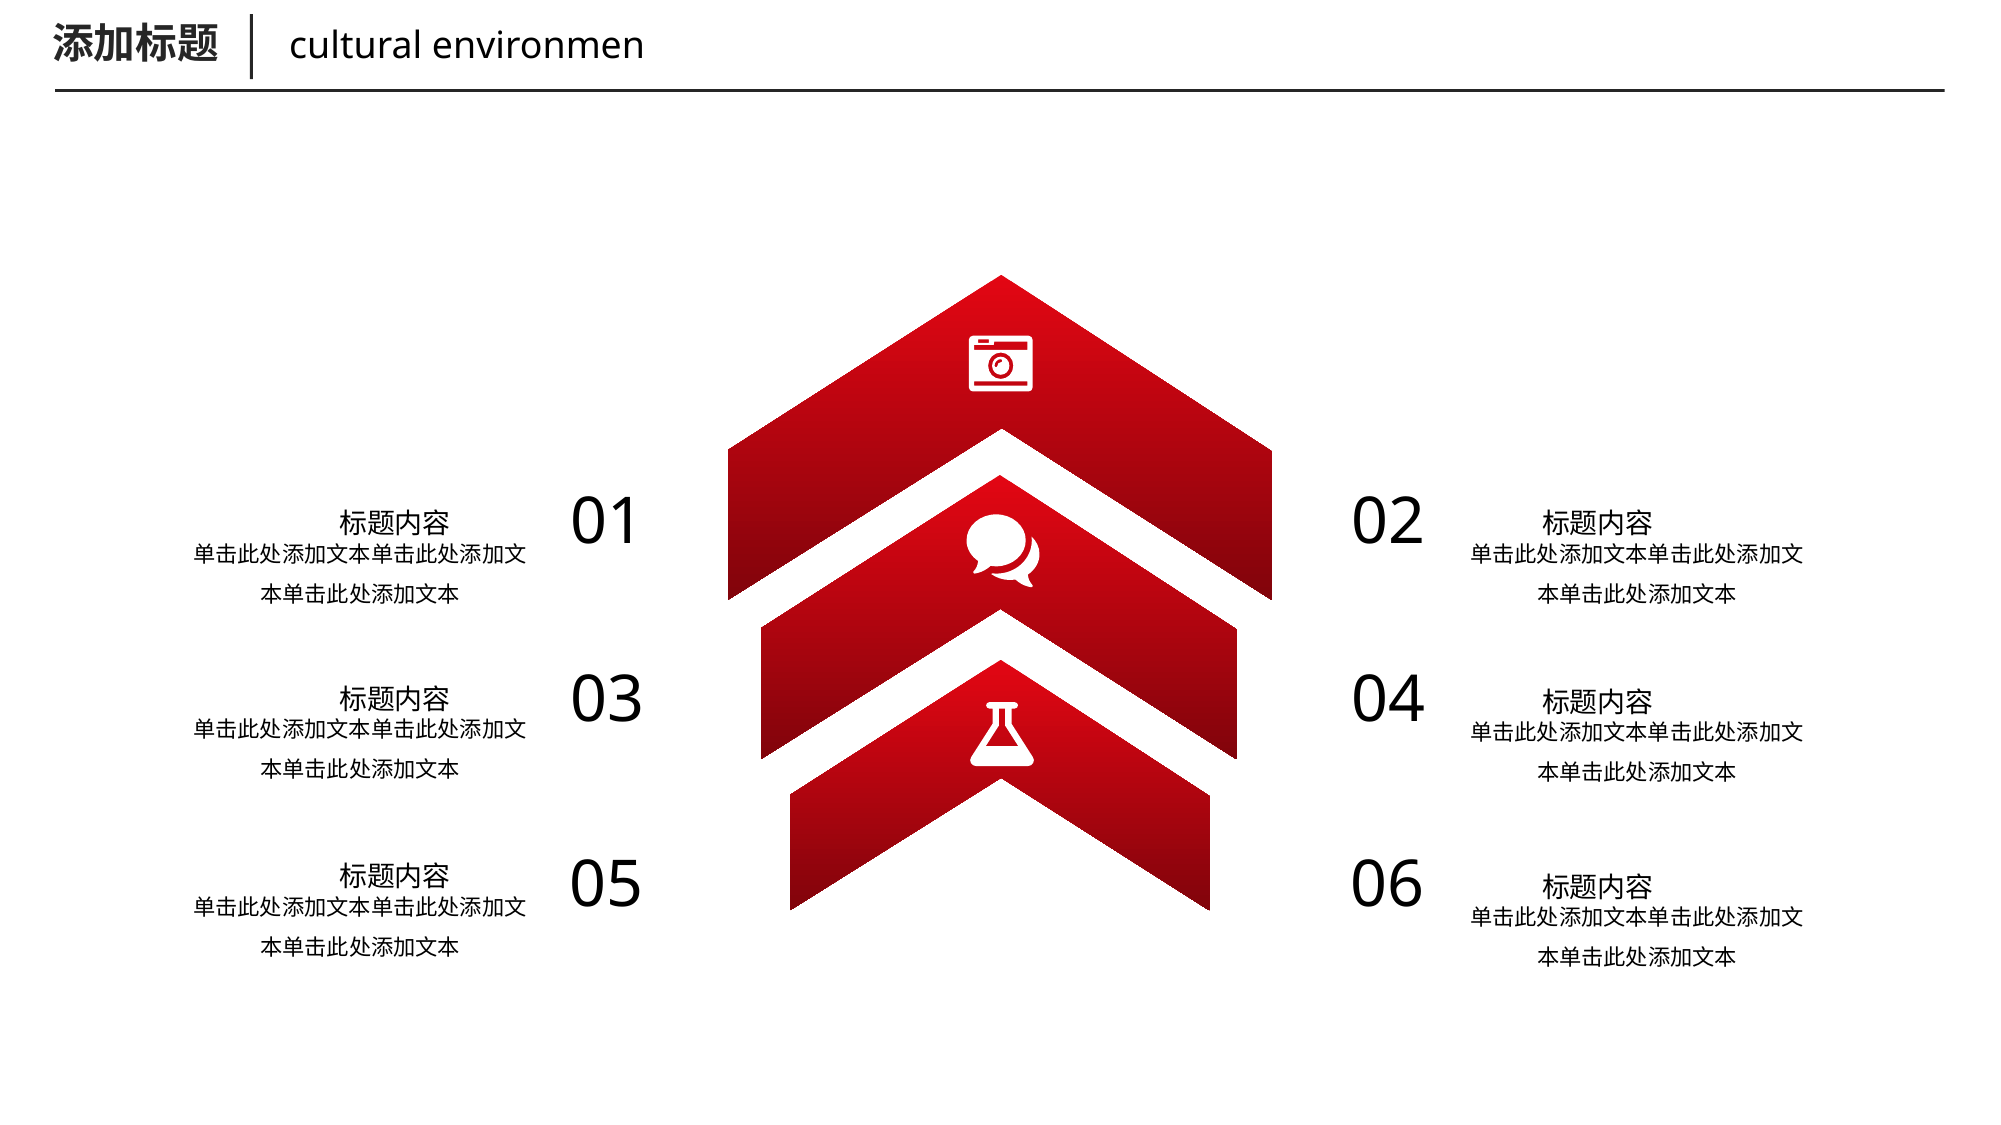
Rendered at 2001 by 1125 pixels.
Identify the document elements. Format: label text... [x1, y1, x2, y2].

text_box [54, 88, 1946, 93]
text_box 添加标题 [37, 9, 286, 74]
text_box cultural environmen [274, 13, 925, 73]
text_box [249, 13, 254, 80]
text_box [188, 460, 1809, 954]
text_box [727, 274, 1273, 460]
